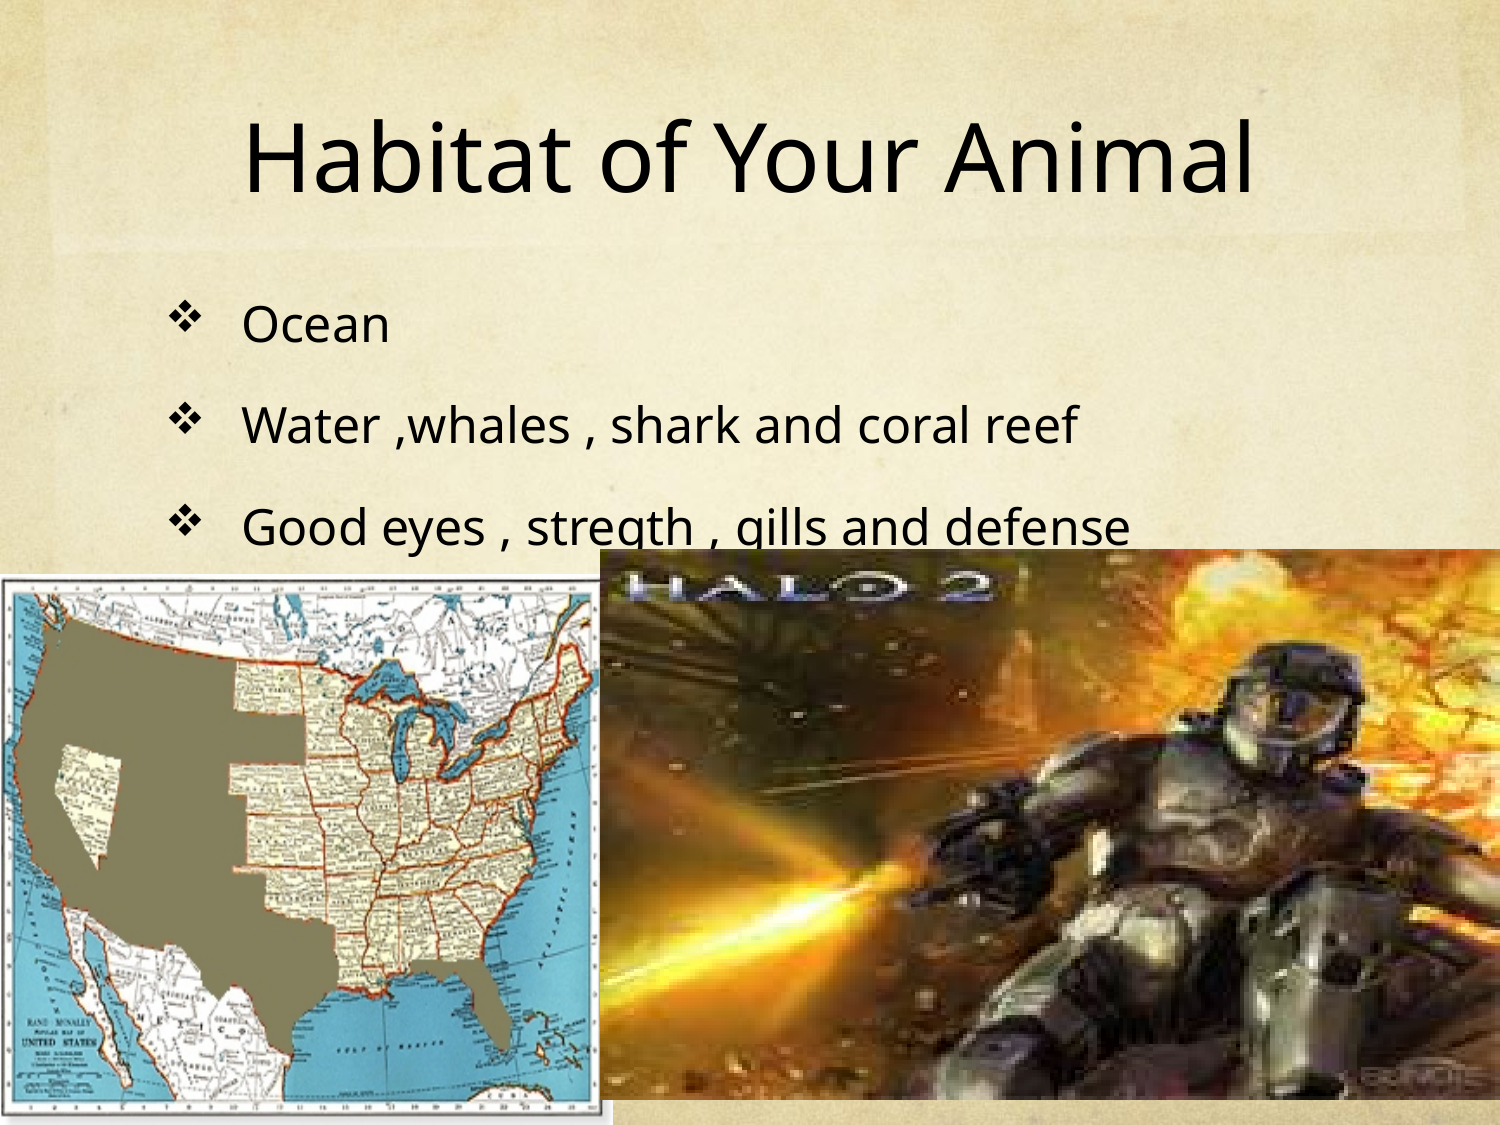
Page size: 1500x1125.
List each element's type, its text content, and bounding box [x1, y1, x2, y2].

list Ocean Water ,whales , shark and coral reef Good eyes , stregth , gills and defense [150, 284, 1350, 567]
picture [0, 0, 1500, 1125]
title Habitat of Your Animal [150, 82, 1350, 225]
